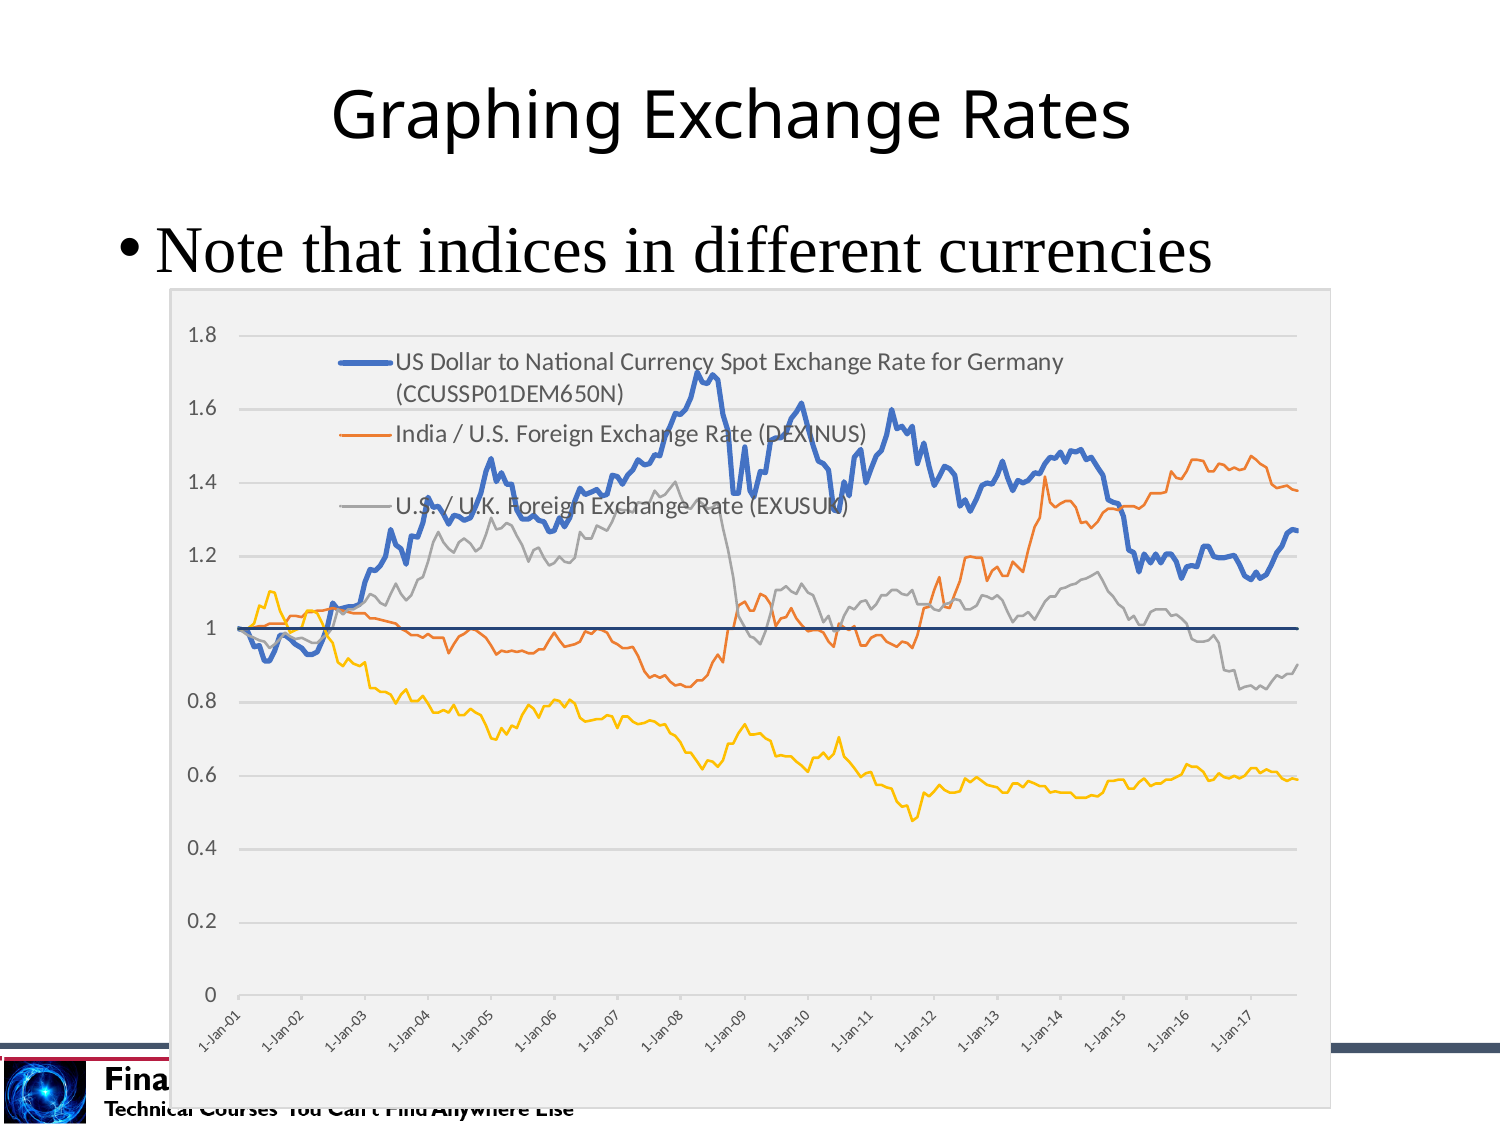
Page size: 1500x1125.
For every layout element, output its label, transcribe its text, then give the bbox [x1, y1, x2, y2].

title Graphing Exchange Rates [103, 59, 1361, 174]
picture [0, 288, 1331, 1125]
list Note that indices in different currencies [103, 207, 1400, 1014]
